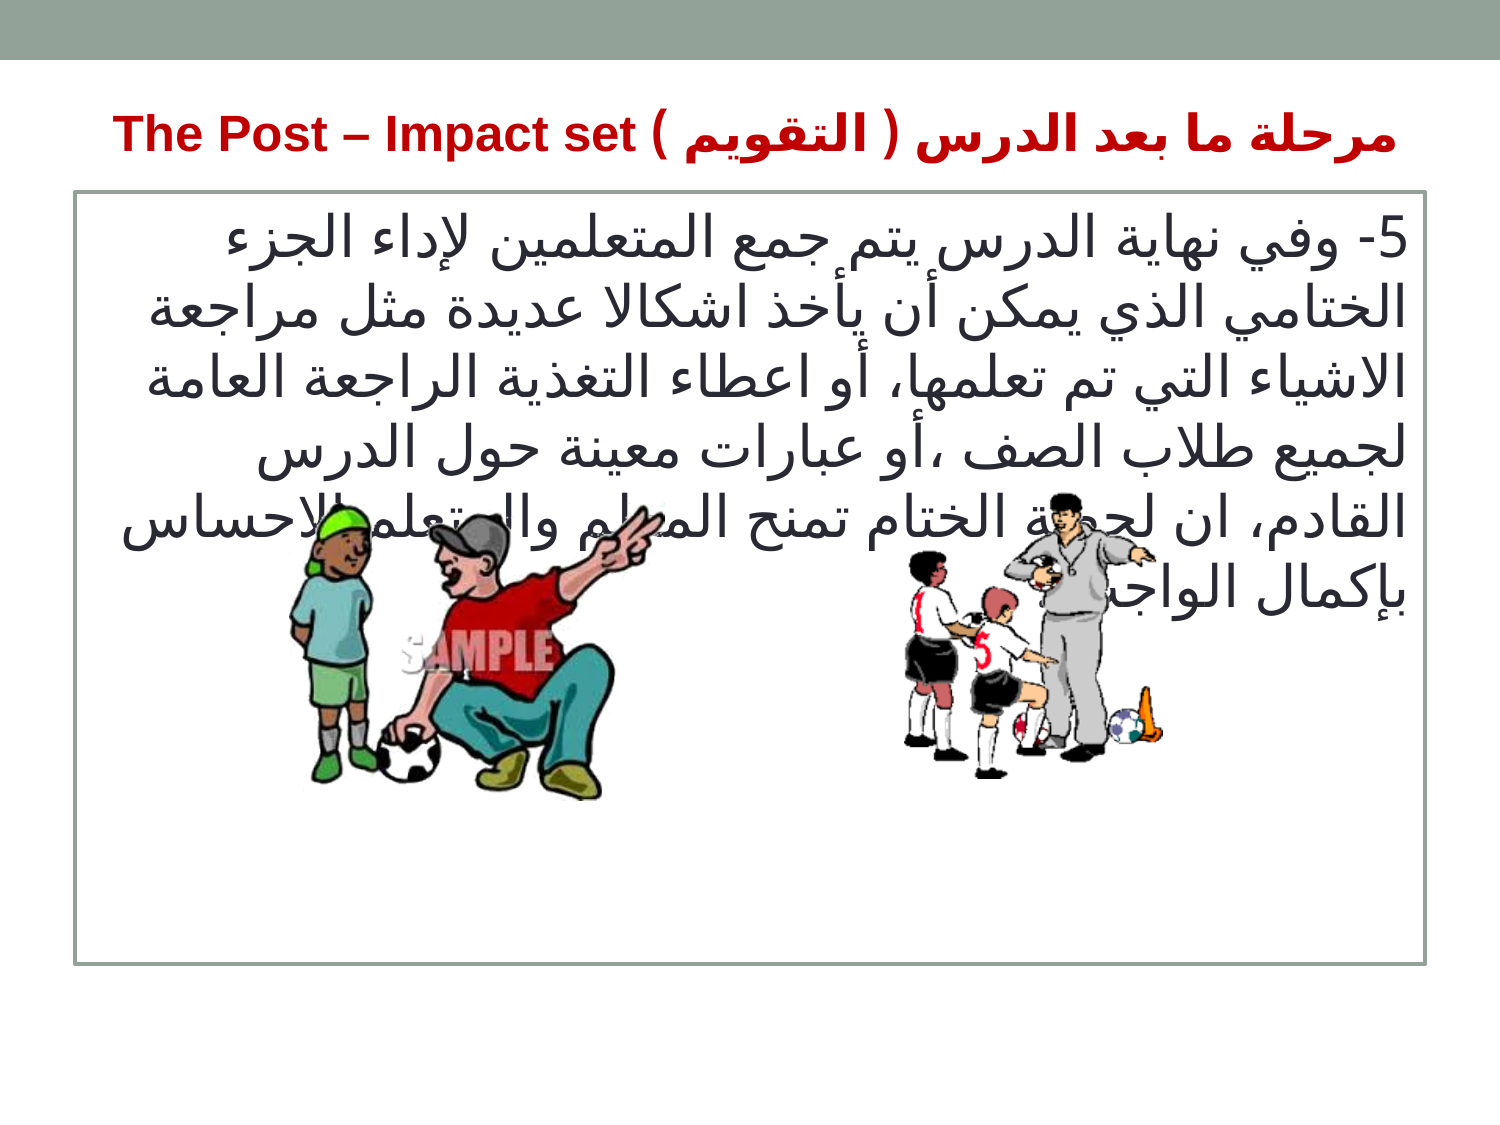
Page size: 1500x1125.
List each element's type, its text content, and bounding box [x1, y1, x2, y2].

picture [288, 503, 665, 801]
text_box 5- وفي نهاية الدرس يتم جمع المتعلمين لإداء الجزء الختامي الذي يمكن أن يأخذ اشكالا عديدة مثل مراجعة الاشياء التي تم تعلمها، أو اعطاء التغذية الراجعة العامة لجميع طلاب الصف ،أو عبارات معينة حول الدرس القادم، ان لحظة الختام تمنح المعلم والمتعلم الاحساس بإكمال الواجب . [73, 190, 1427, 966]
picture [904, 491, 1163, 780]
text_box مرحلة ما بعد الدرس ( التقويم ) The Post – Impact set [74, 92, 1425, 190]
